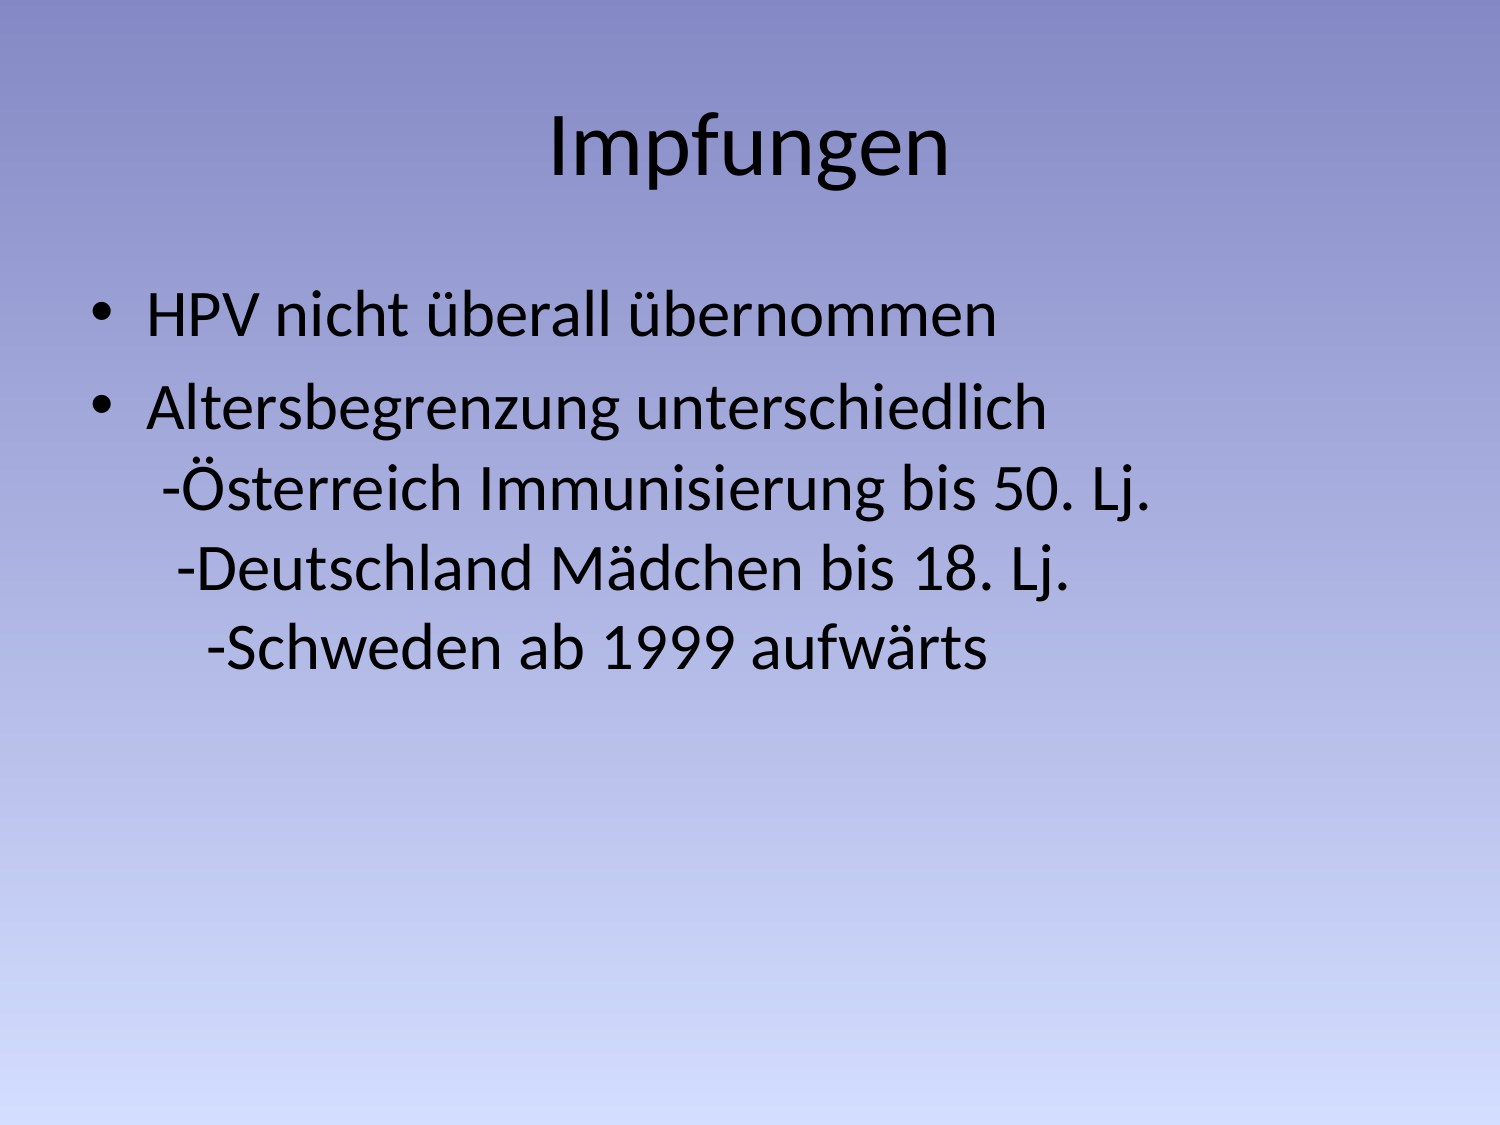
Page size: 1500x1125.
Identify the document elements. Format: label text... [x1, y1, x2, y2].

list HPV nicht überall übernommen Altersbegrenzung unterschiedlich -Österreich Immunisierung bis 50. Lj. -Deutschland Mädchen bis 18. Lj. -Schweden ab 1999 aufwärts [75, 262, 1425, 1005]
title Impfungen [75, 45, 1425, 233]
